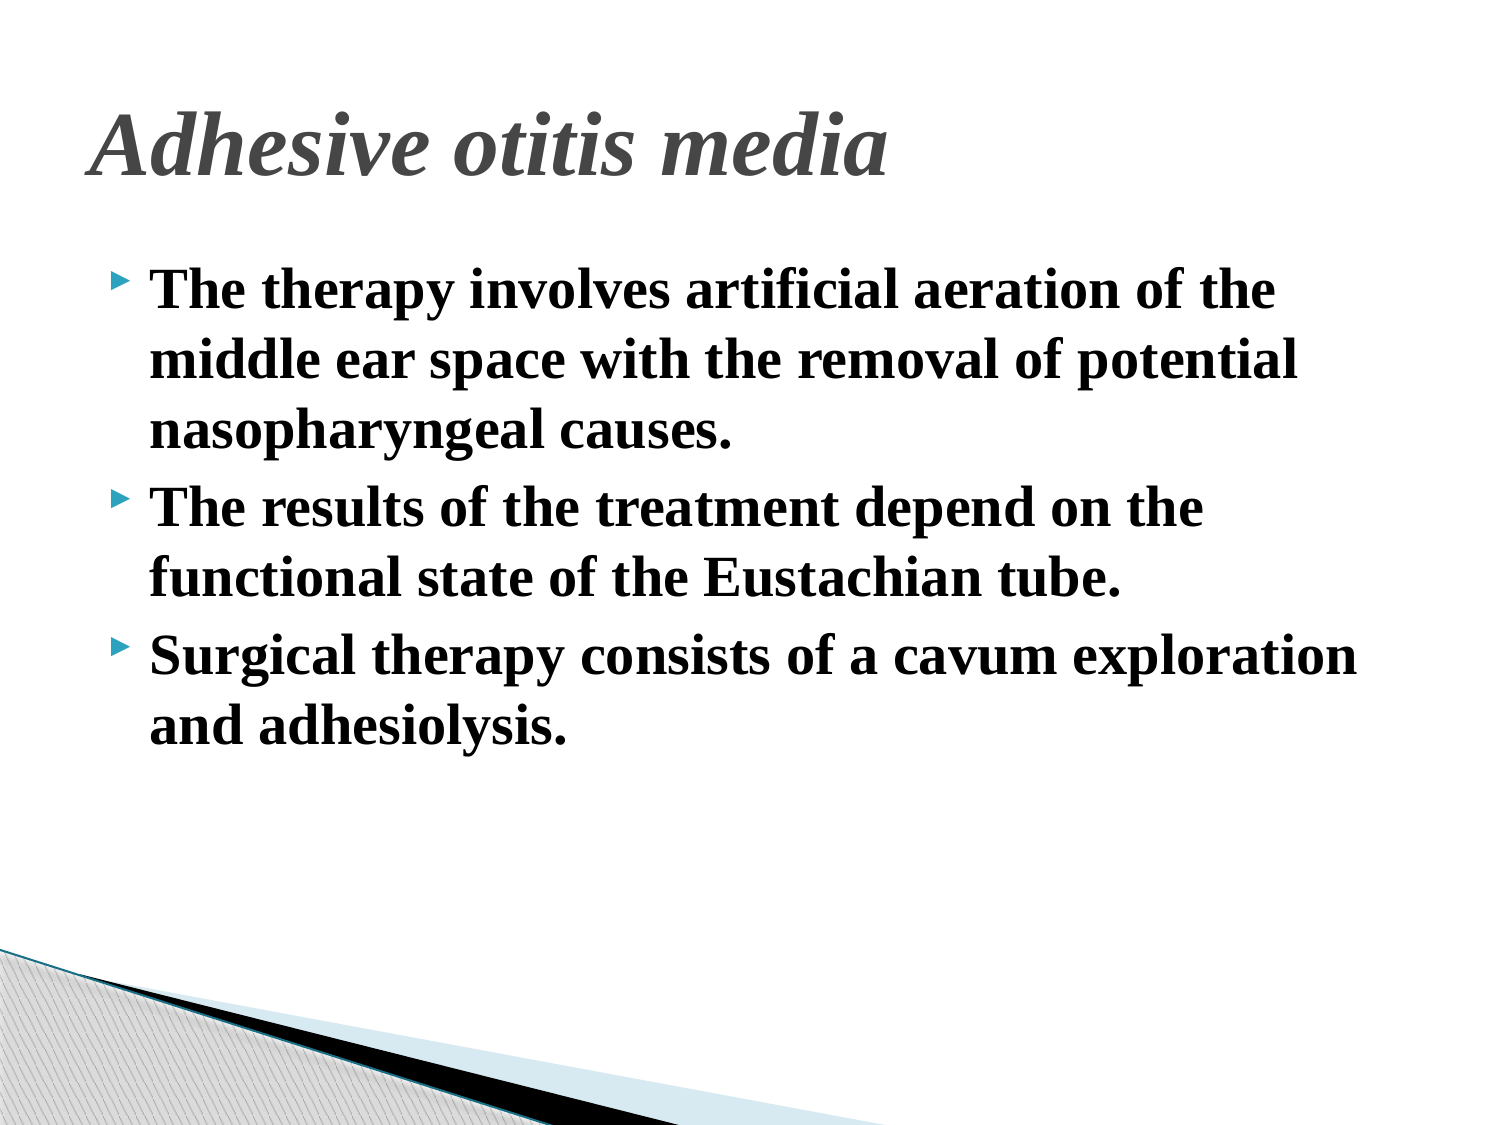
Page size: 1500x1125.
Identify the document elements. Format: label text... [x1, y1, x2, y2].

title Adhesive otitis media [75, 45, 1425, 233]
list The therapy involves artificial aeration of the middle ear space with the removal of potential nasopharyngeal causes. The results of the treatment depend on the functional state of the Eustachian tube. Surgical therapy consists of a cavum exploration and adhesiolysis. [75, 243, 1425, 986]
